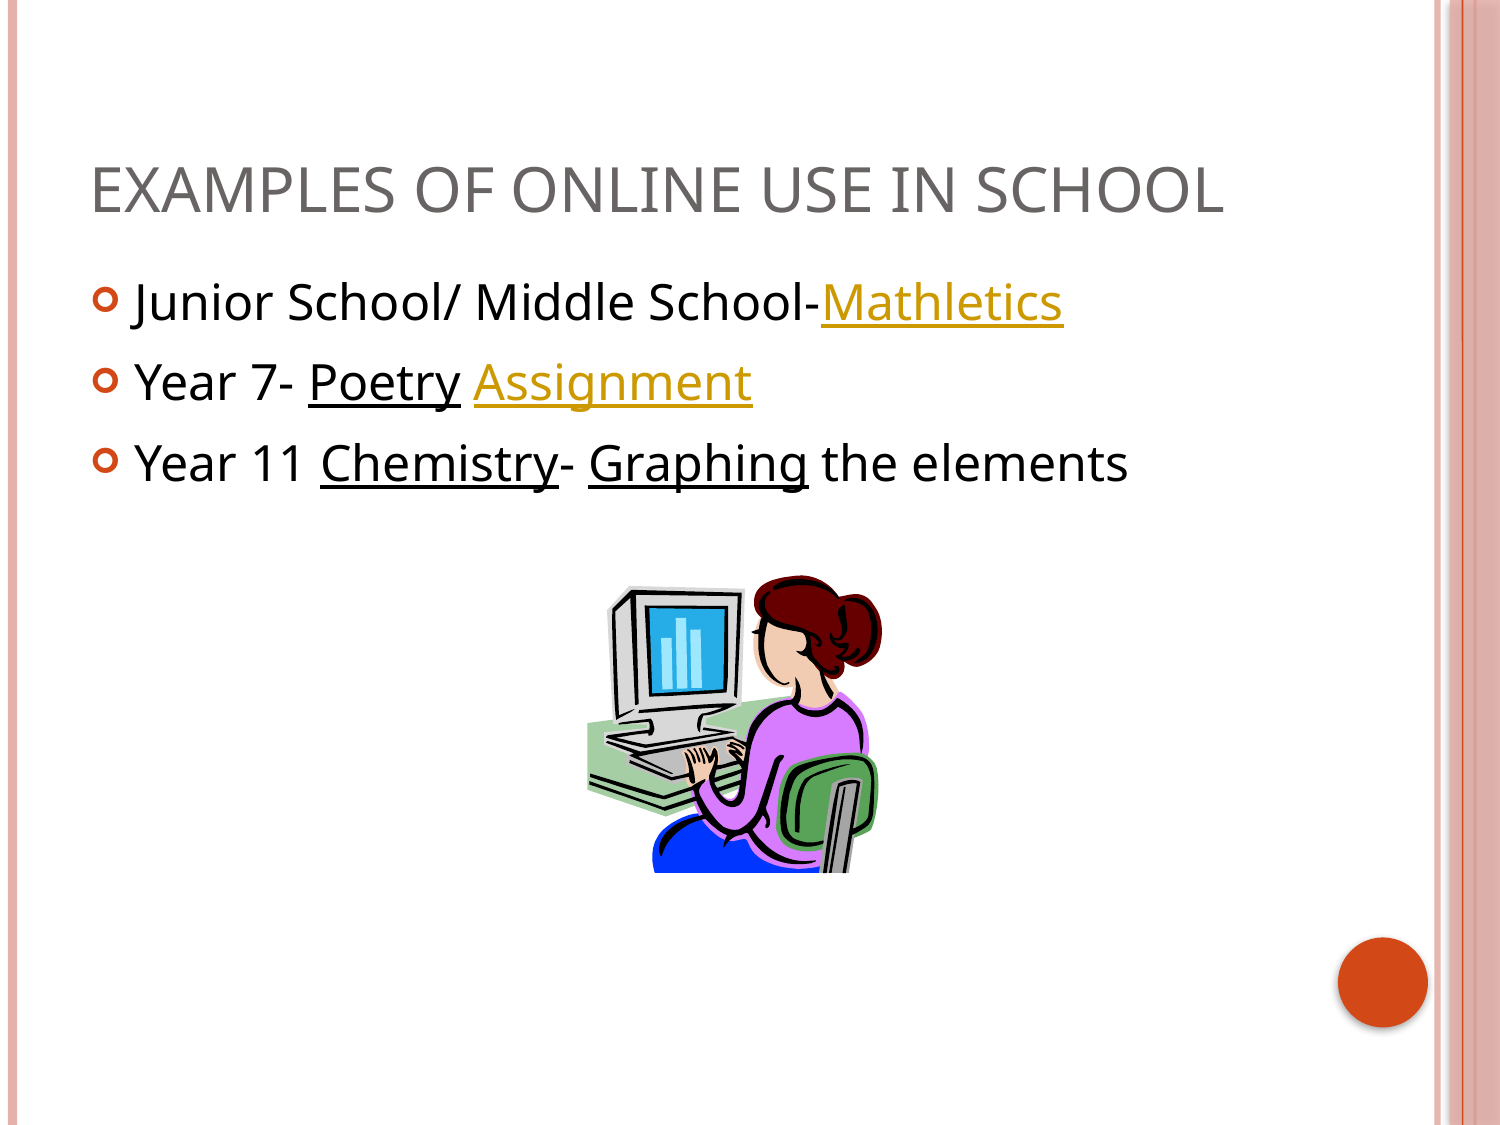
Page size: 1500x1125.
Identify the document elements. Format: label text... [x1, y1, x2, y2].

picture [586, 574, 883, 877]
list Junior School/ Middle School-Mathletics Year 7- Poetry Assignment Year 11 Chemistry- Graphing the elements [75, 262, 1300, 1062]
title Examples of online use in School [75, 45, 1300, 233]
